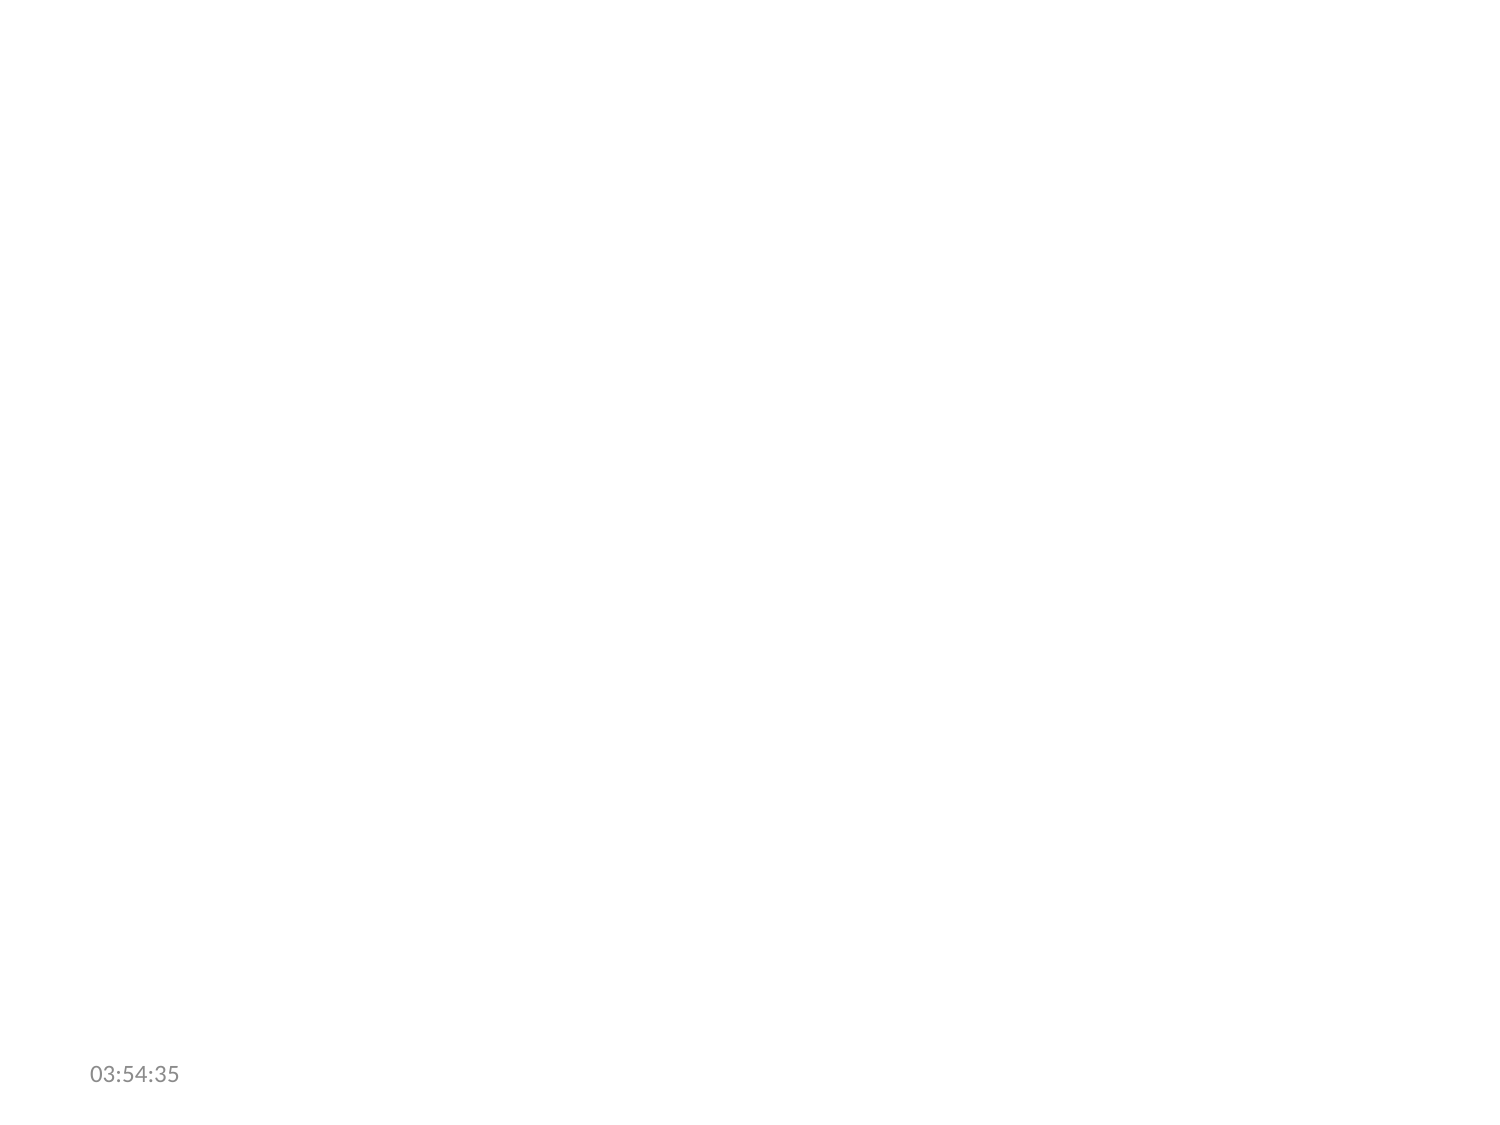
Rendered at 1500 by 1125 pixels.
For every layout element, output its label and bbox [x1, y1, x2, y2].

slide_number [75, 1042, 425, 1103]
